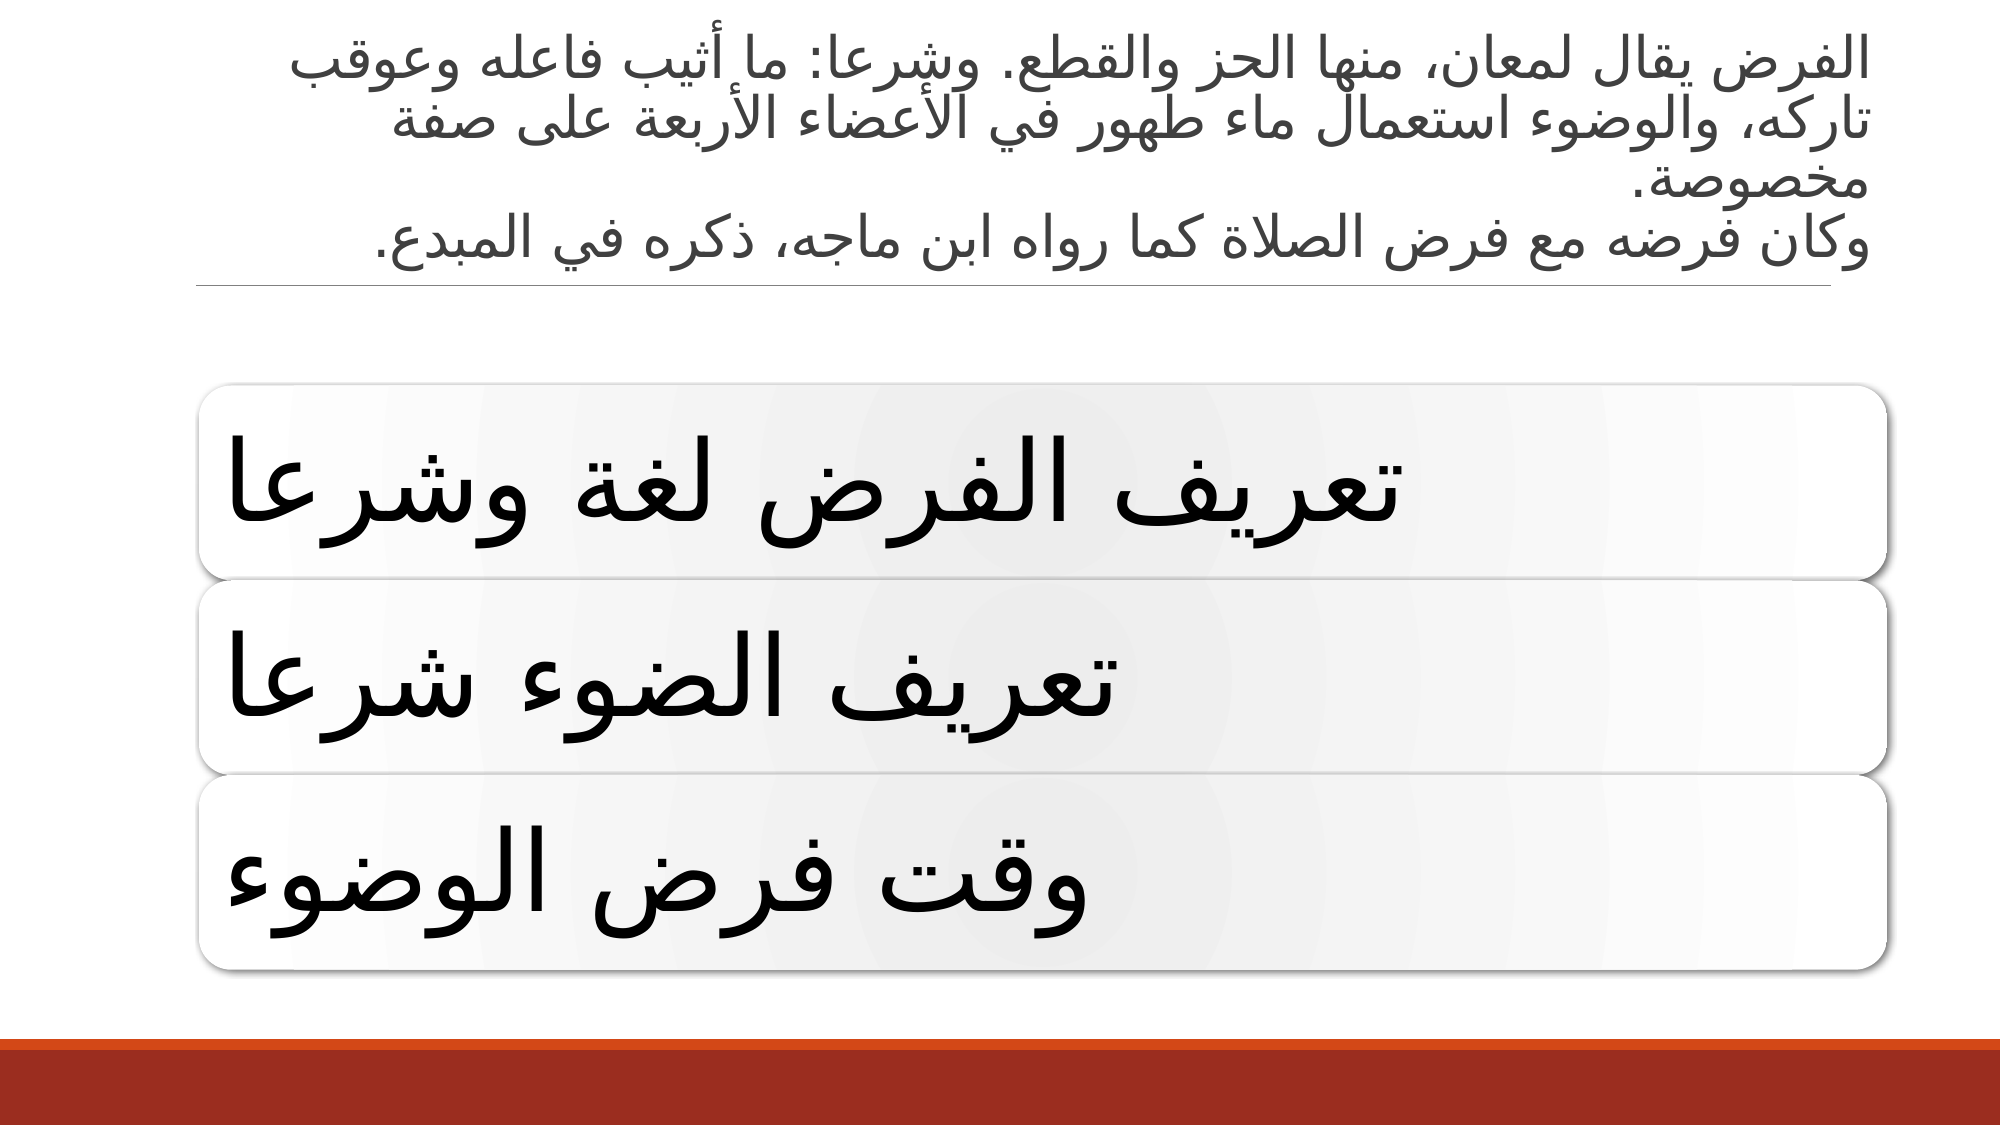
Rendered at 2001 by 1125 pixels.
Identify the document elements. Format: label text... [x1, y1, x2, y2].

title الفرض يقال لمعان، منها الحز والقطع. وشرعا: ما أثيب فاعله وعوقب تاركه، والوضوء استعمال ماء طهور في الأعضاء الأربعة على صفة مخصوصة. وكان فرضه مع فرض الصلاة كما رواه ابن ماجه، ذكره في المبدع. [198, 47, 1888, 347]
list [198, 385, 1888, 971]
